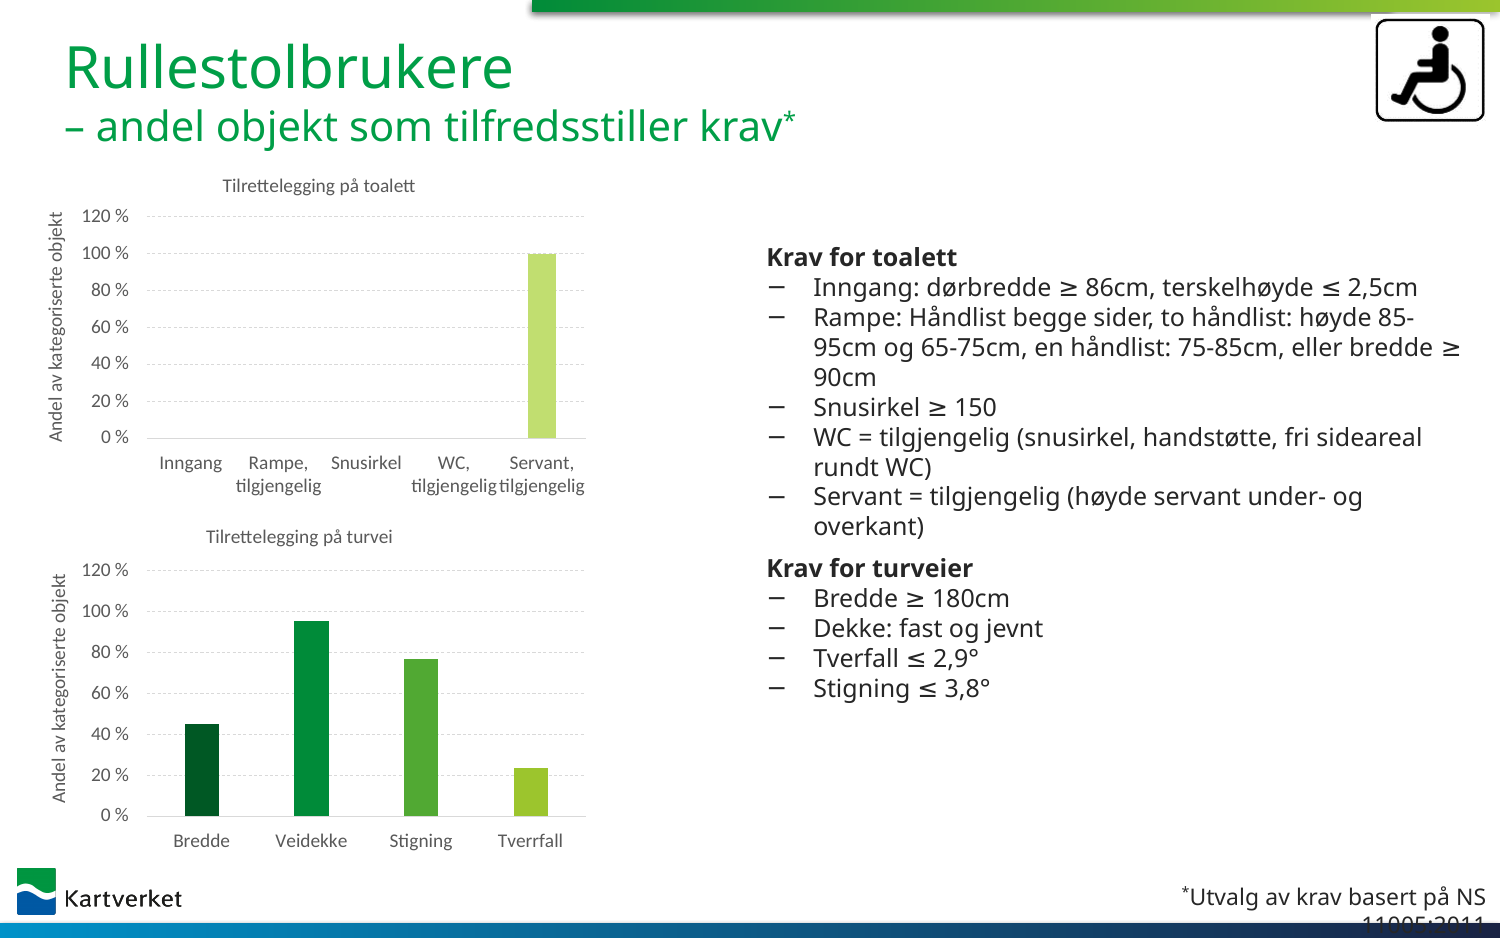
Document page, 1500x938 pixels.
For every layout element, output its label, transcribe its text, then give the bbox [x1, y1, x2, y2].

picture [41, 520, 597, 859]
text_box *Utvalg av krav basert på NS 11005:2011 [1068, 873, 1500, 938]
picture [1371, 13, 1491, 127]
text_box Krav for turveier Bredde ≥ 180cm Dekke: fast og jevnt Tverfall ≤ 2,9° Stigning ≤ 3,8° [751, 545, 1483, 710]
text_box Krav for toalett Inngang: dørbredde ≥ 86cm, terskelhøyde ≤ 2,5cm Rampe: Håndlist begge sider, to håndlist: høyde 85-95cm og 65-75cm, en håndlist: 75-85cm, eller bredde ≥ 90cm Snusirkel ≥ 150 WC = tilgjengelig (snusirkel, handstøtte, fri sideareal rundt WC) Servant = tilgjengelig (høyde servant under- og overkant) [751, 234, 1483, 545]
picture [41, 166, 598, 505]
text_box Rullestolbrukere – andel objekt som tilfredsstiller krav* [49, 14, 1431, 158]
